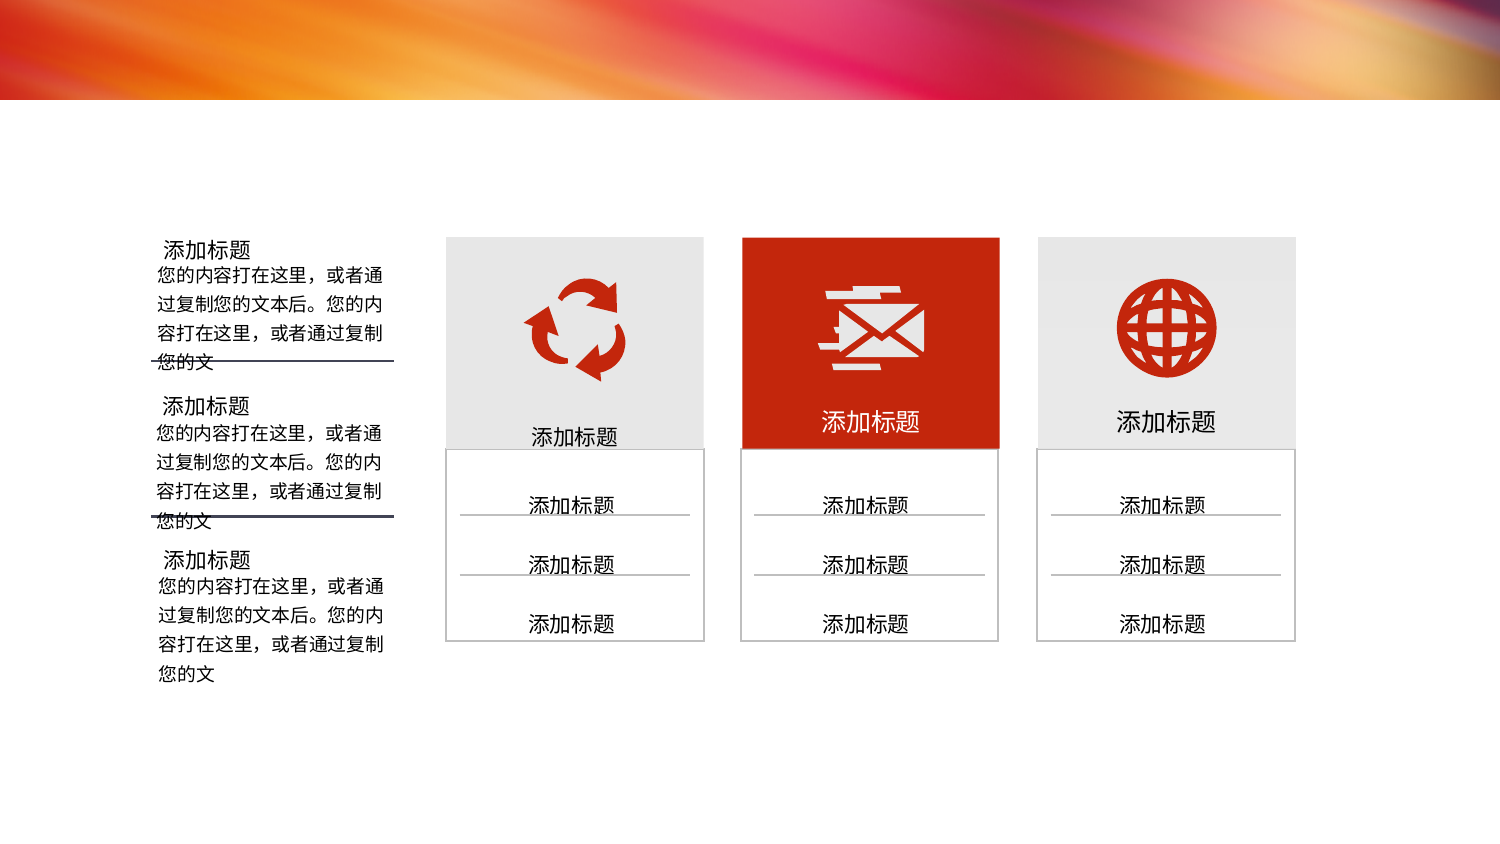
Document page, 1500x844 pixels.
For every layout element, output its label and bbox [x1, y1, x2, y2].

text_box [1037, 237, 1296, 449]
text_box [446, 237, 704, 449]
text_box [138, 522, 415, 694]
text_box [446, 449, 704, 642]
text_box [740, 448, 999, 642]
picture [0, 0, 1500, 100]
text_box [1037, 449, 1295, 642]
text_box [742, 237, 1000, 449]
text_box [137, 368, 412, 541]
text_box [138, 213, 413, 383]
